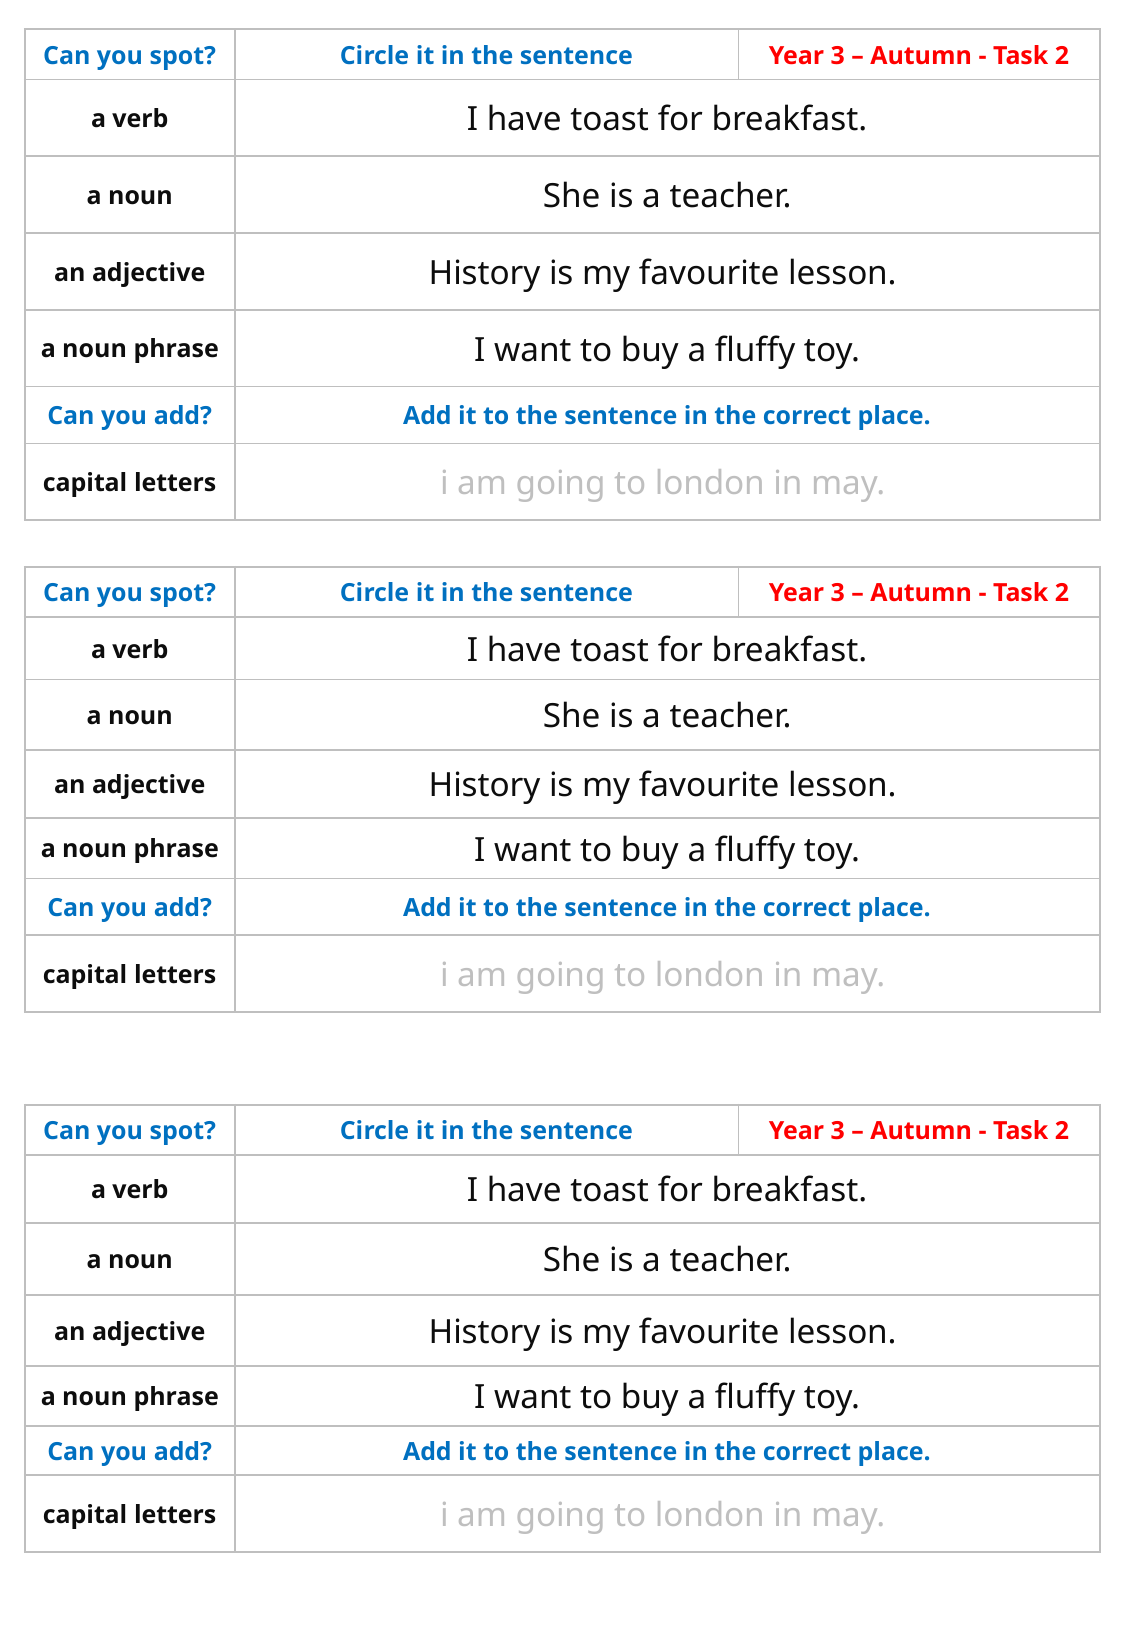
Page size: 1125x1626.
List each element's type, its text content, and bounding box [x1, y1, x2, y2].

table_cell She is a teacher. [236, 680, 1099, 749]
table_cell Add it to the sentence in the correct place. [236, 879, 1099, 934]
table_cell capital letters [26, 1476, 234, 1551]
table_cell I want to buy a fluffy toy. [236, 1367, 1099, 1425]
table_cell Can you add? [26, 387, 234, 443]
table_cell Add it to the sentence in the correct place. [236, 1427, 1099, 1474]
table_header Can you spot? [26, 1106, 234, 1154]
table_cell I want to buy a fluffy toy. [236, 311, 1099, 386]
table_header Circle it in the sentence [236, 30, 738, 79]
table_cell She is a teacher. [236, 157, 1099, 232]
table_header Year 3 – Autumn - Task 2 [739, 1106, 1099, 1154]
table_header Can you spot? [26, 30, 234, 79]
table_cell i am going to london in may. [236, 1476, 1099, 1551]
table_cell capital letters [26, 444, 234, 519]
table_header Can you spot? [26, 568, 234, 616]
table_cell i am going to london in may. [236, 936, 1099, 1011]
table_cell She is a teacher. [236, 1224, 1099, 1294]
table_cell a verb [26, 1156, 234, 1222]
table_header Circle it in the sentence [236, 568, 738, 616]
table_cell History is my favourite lesson. [236, 751, 1099, 817]
table_cell I have toast for breakfast. [236, 618, 1099, 679]
table_cell I want to buy a fluffy toy. [236, 819, 1099, 878]
table_cell History is my favourite lesson. [236, 1296, 1099, 1365]
table_header Year 3 – Autumn - Task 2 [739, 568, 1099, 616]
table_cell Can you add? [26, 1427, 234, 1474]
table_cell a noun phrase [26, 819, 234, 878]
table_cell Can you add? [26, 879, 234, 934]
table_cell i am going to london in may. [236, 444, 1099, 519]
table_header Year 3 – Autumn - Task 2 [739, 30, 1099, 79]
table_cell History is my favourite lesson. [236, 234, 1099, 309]
table_cell a noun [26, 680, 234, 749]
table_cell a verb [26, 80, 234, 155]
table_cell an adjective [26, 751, 234, 817]
table_cell capital letters [26, 936, 234, 1011]
table_cell an adjective [26, 234, 234, 309]
table_cell a noun phrase [26, 311, 234, 386]
table_cell a noun [26, 157, 234, 232]
table_cell I have toast for breakfast. [236, 80, 1099, 155]
table_cell a noun phrase [26, 1367, 234, 1425]
table_cell a verb [26, 618, 234, 679]
table_cell Add it to the sentence in the correct place. [236, 387, 1099, 443]
table_cell an adjective [26, 1296, 234, 1365]
table_header Circle it in the sentence [236, 1106, 738, 1154]
table_cell a noun [26, 1224, 234, 1294]
table_cell I have toast for breakfast. [236, 1156, 1099, 1222]
